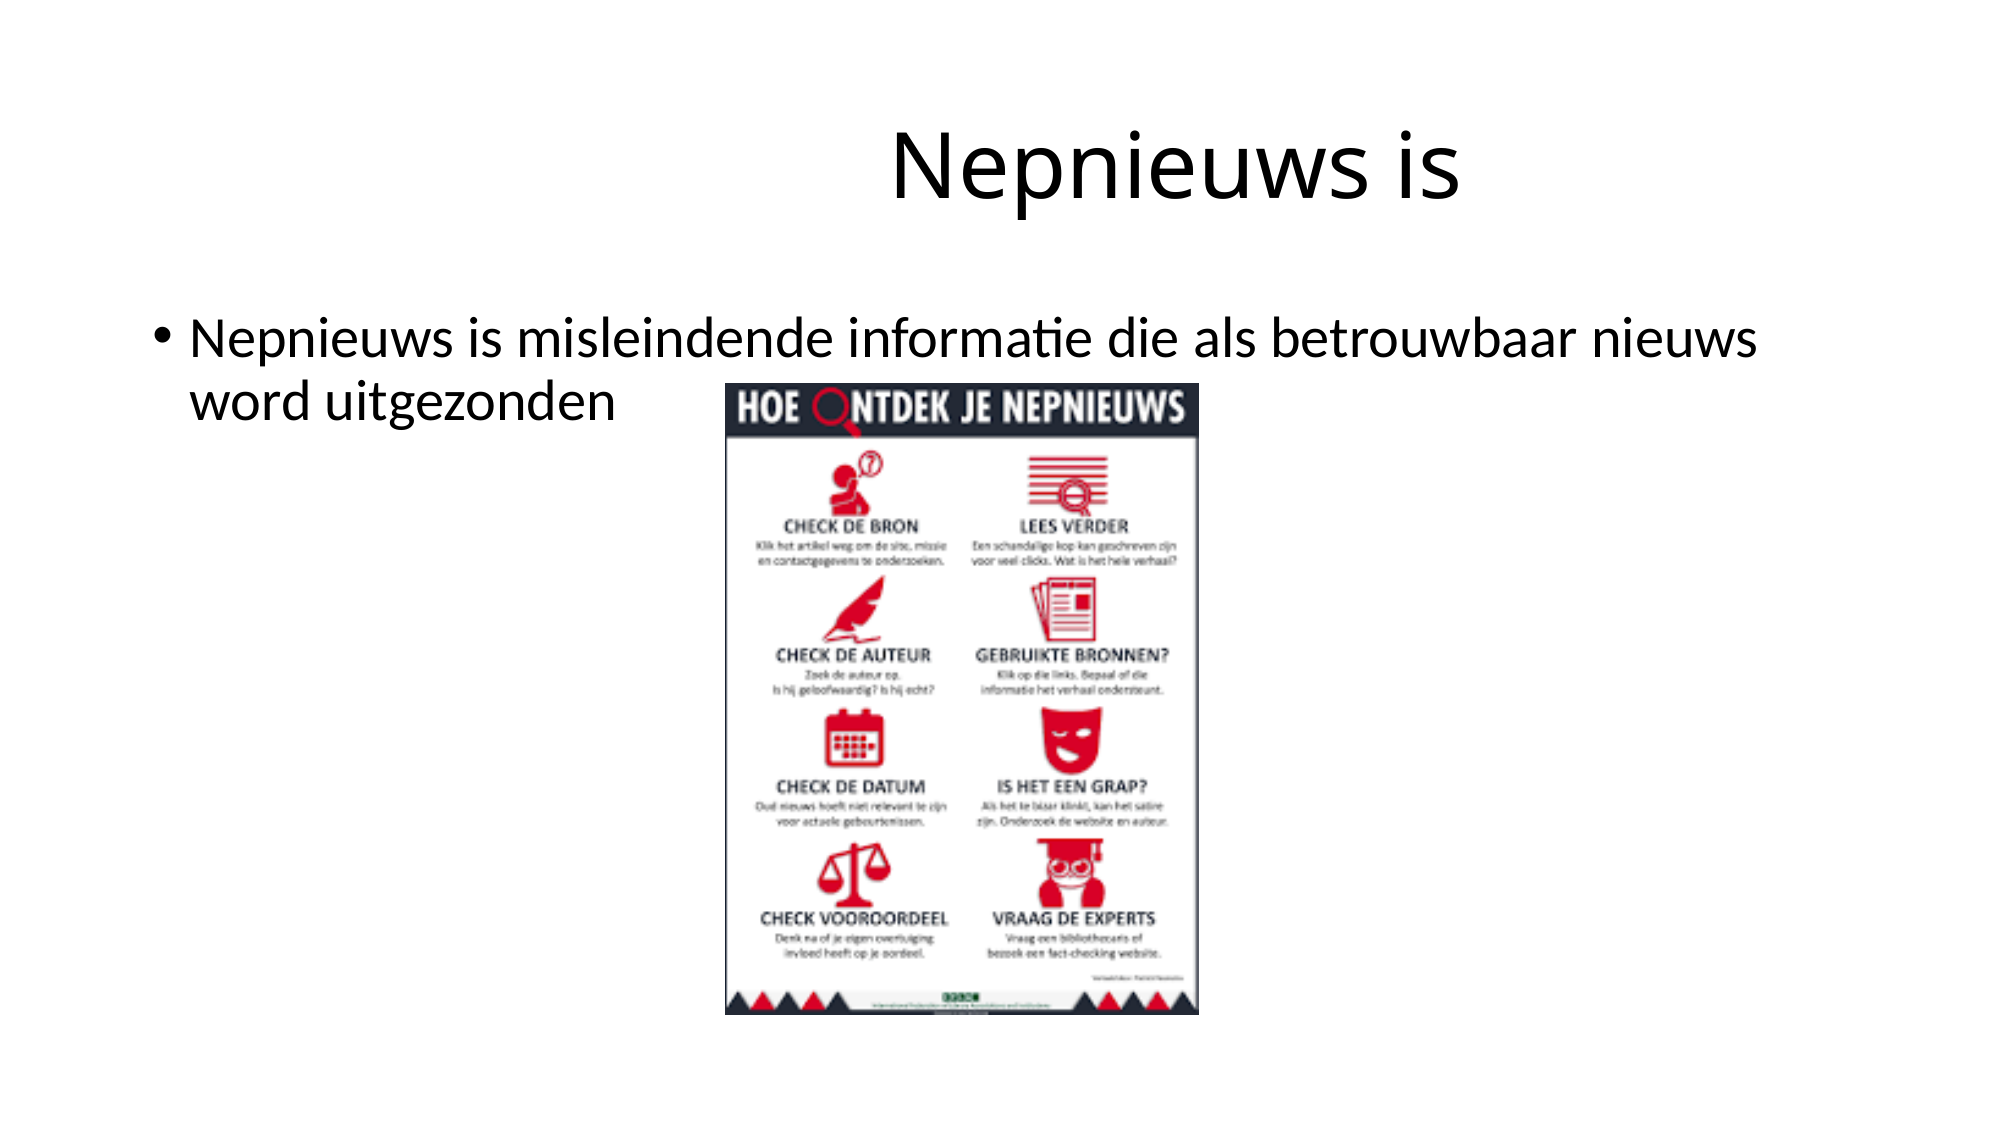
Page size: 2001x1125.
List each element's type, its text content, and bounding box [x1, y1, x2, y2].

list Nepnieuws is misleindende informatie die als betrouwbaar nieuws word uitgezonden [137, 299, 1863, 1014]
title Nepnieuws is [137, 59, 1863, 278]
picture [725, 383, 1199, 1015]
